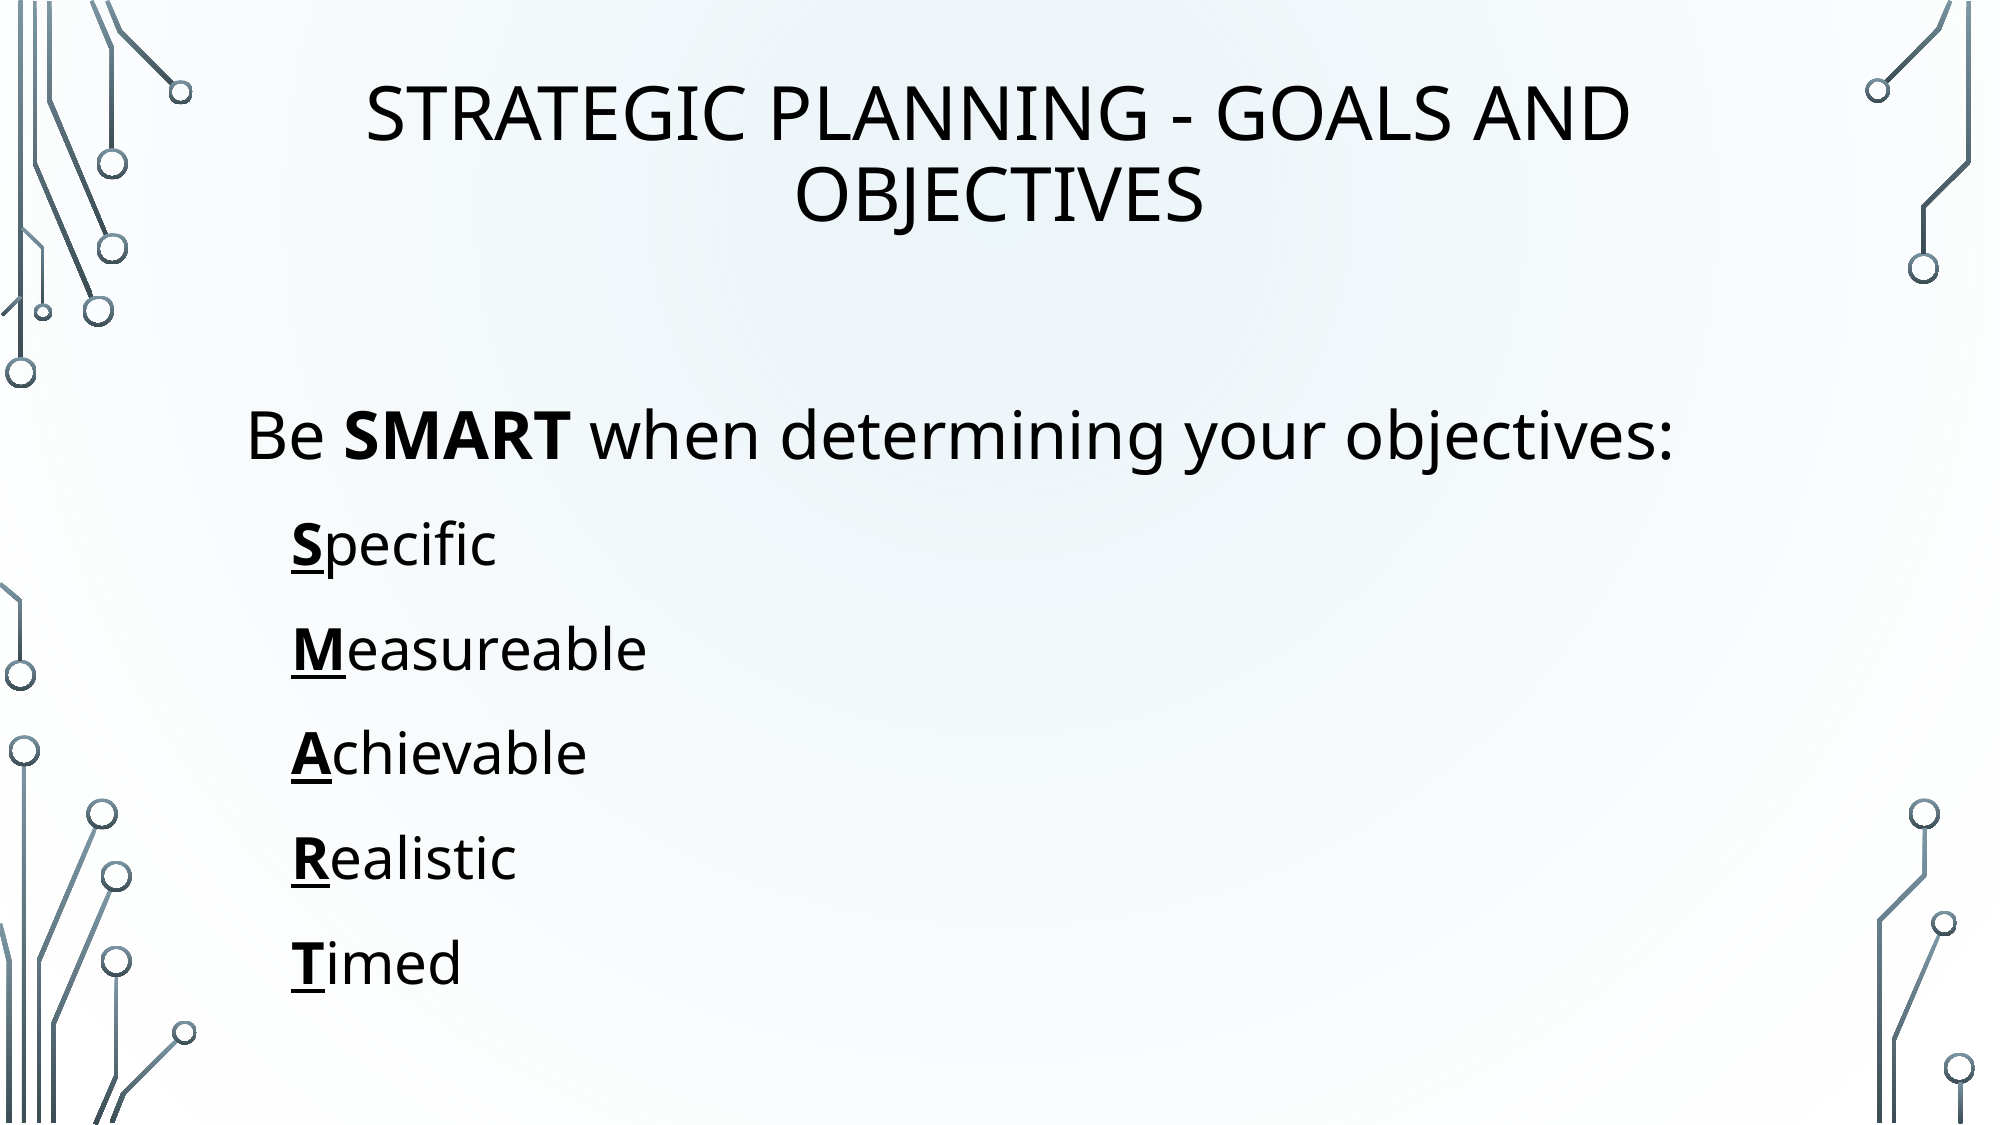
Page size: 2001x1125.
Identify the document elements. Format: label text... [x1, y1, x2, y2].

text_box Strategic planning - Goals and objectives [187, 35, 1813, 278]
list Be SMART when determining your objectives: Specific Measureable Achievable Realistic Timed [230, 369, 1770, 1036]
